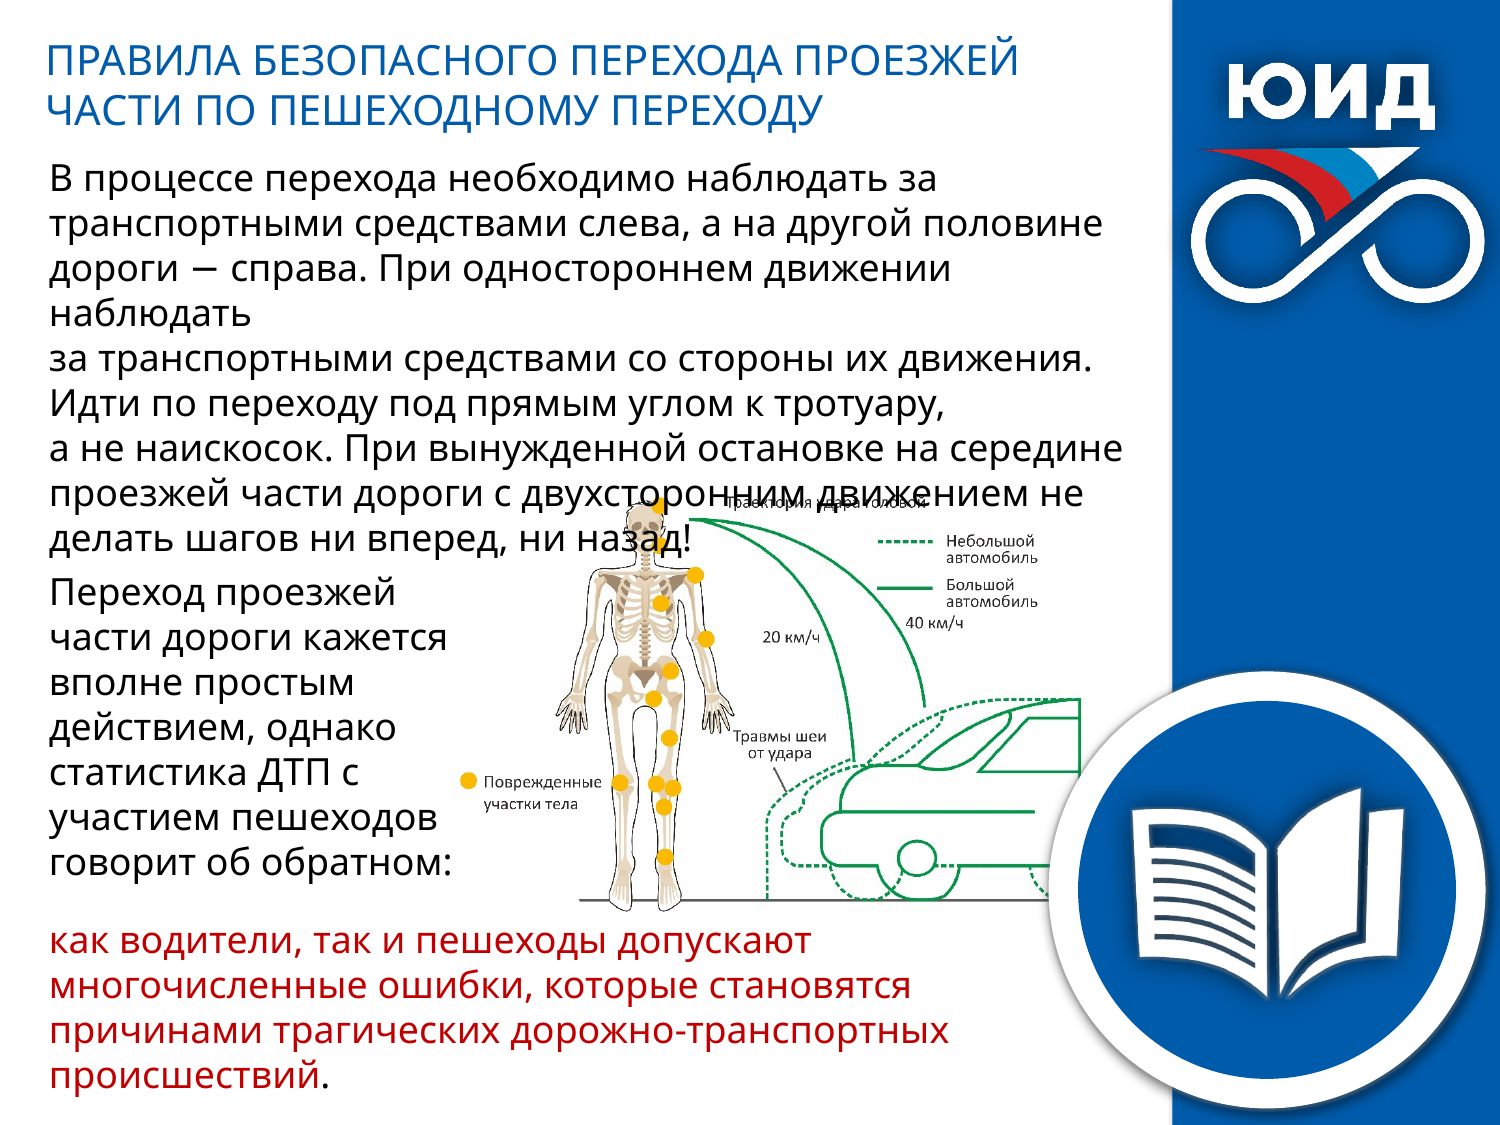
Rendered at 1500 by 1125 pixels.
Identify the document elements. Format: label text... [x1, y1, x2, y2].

text_box ПРАВИЛА БЕЗОПАСНОГО ПЕРЕХОДА ПРОЕЗЖЕЙ ЧАСТИ ПО ПЕШЕХОДНОМУ ПЕРЕХОДУ [31, 26, 1048, 142]
text_box как водители, так и пешеходы допускают многочисленные ошибки, которые становятся причинами трагических дорожно-транспортных происшествий. [34, 908, 1048, 1104]
text_box В процессе перехода необходимо наблюдать за транспортными средствами слева, а на другой половине дороги − справа. При одностороннем движении наблюдать за транспортными средствами со стороны их движения. Идти по переходу под прямым углом к тротуару, а не наискосок. При вынужденной остановке на середине проезжей части дороги с двухсторонним движением не делать шагов ни вперед, ни назад! [34, 146, 1048, 560]
text_box Переход проезжей части дороги кажется вполне простым действием, однако статистика ДТП с участием пешеходов говорит об обратном: [34, 560, 452, 890]
picture [452, 481, 1048, 921]
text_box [1048, 0, 1500, 1125]
